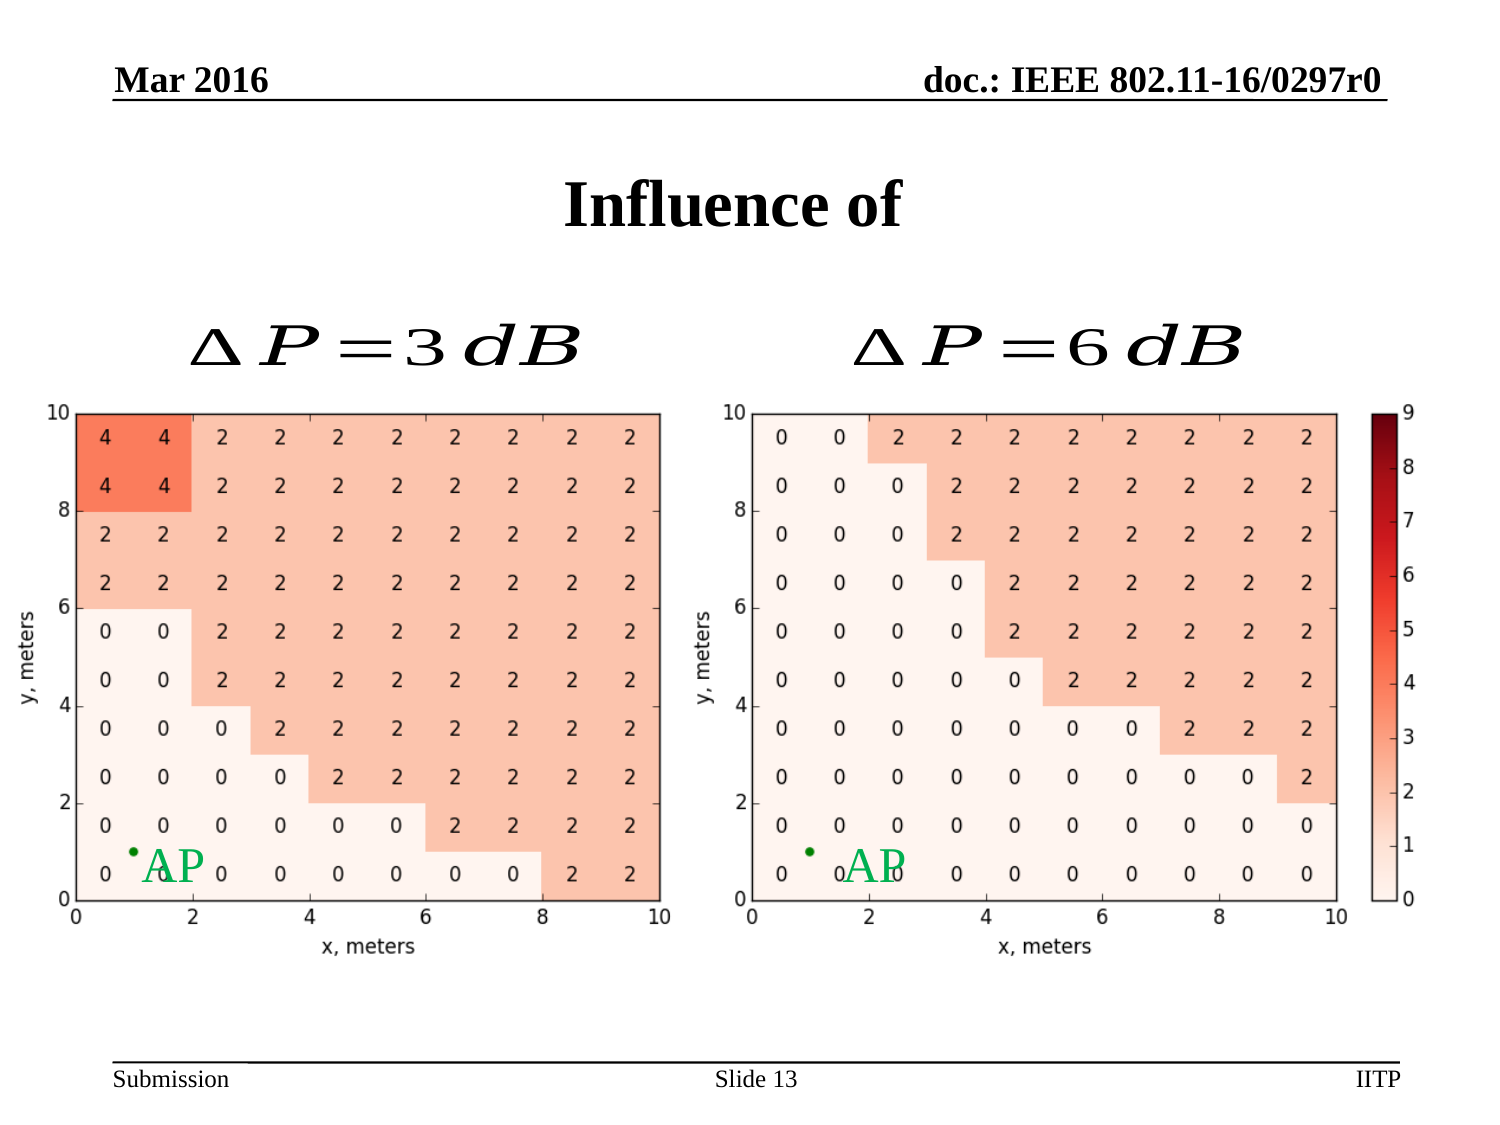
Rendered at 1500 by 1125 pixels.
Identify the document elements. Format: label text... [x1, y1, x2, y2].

slide_number Slide 13 [712, 1061, 801, 1093]
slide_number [114, 54, 271, 101]
picture [0, 383, 1500, 975]
footer IITP [949, 1061, 1402, 1093]
